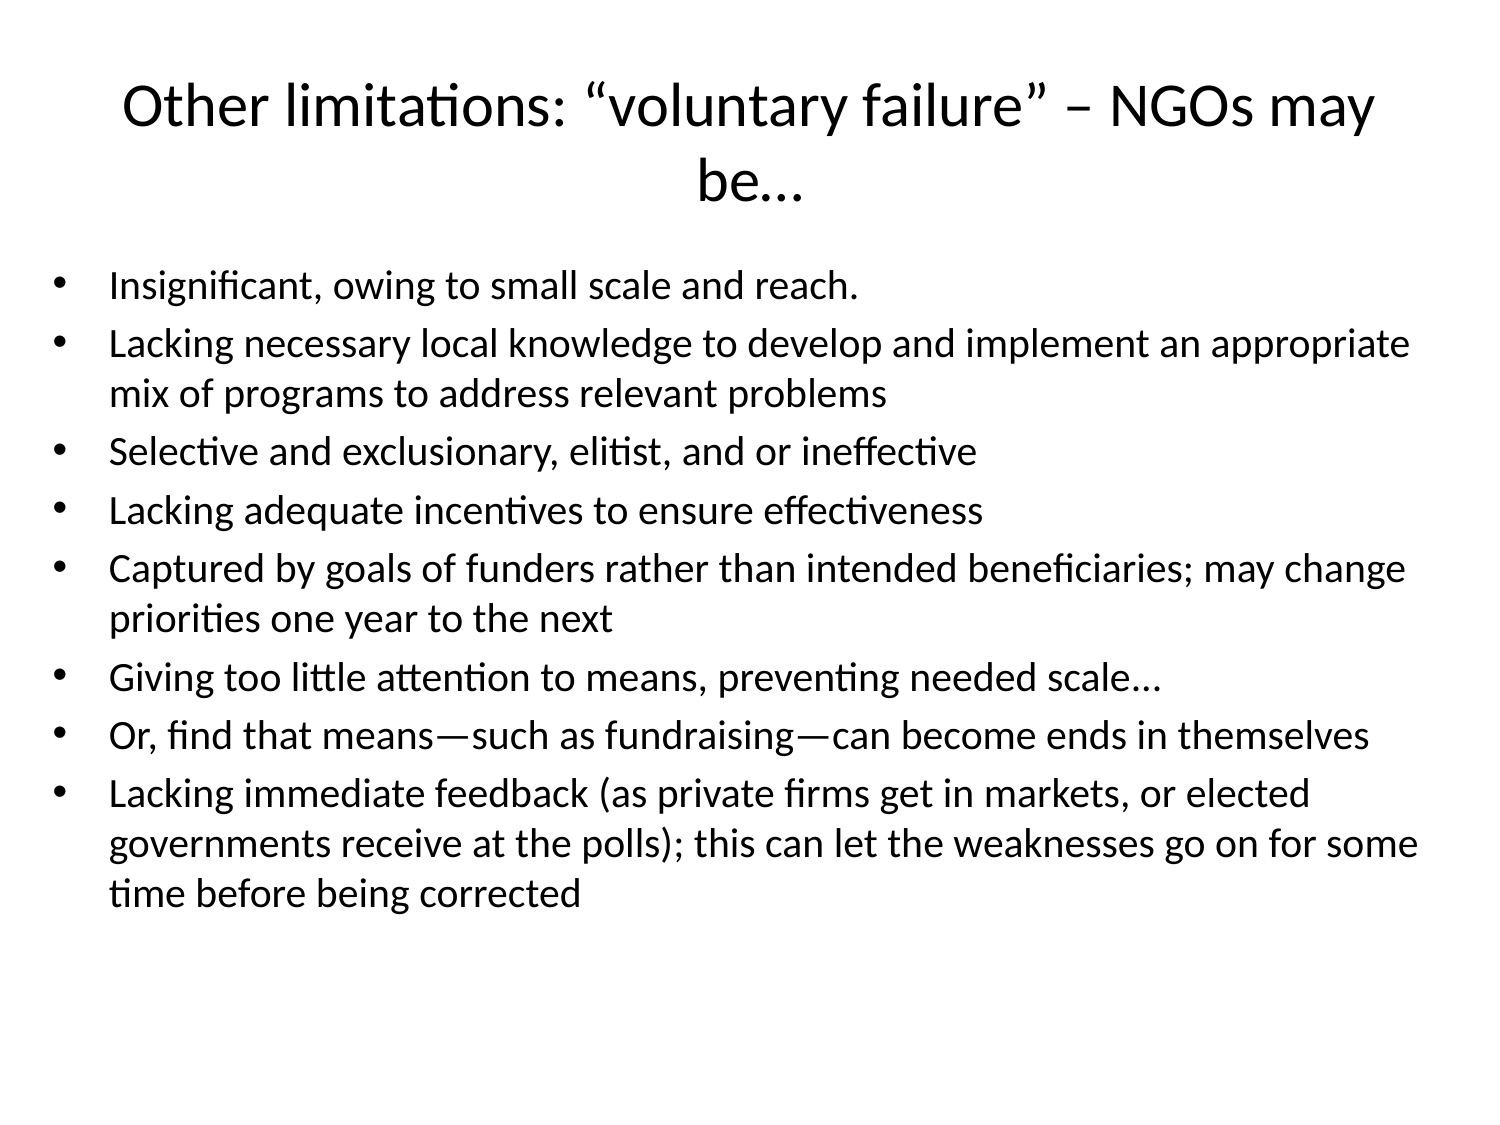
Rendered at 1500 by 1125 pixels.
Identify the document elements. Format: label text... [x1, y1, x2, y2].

title Other limitations: “voluntary failure” – NGOs may be… [75, 45, 1425, 233]
list Insignificant, owing to small scale and reach. Lacking necessary local knowledge to develop and implement an appropriate mix of programs to address relevant problems Selective and exclusionary, elitist, and or ineffective Lacking adequate incentives to ensure effectiveness Captured by goals of funders rather than intended beneficiaries; may change priorities one year to the next Giving too little attention to means, preventing needed scale... Or, find that means—such as fundraising—can become ends in themselves Lacking immediate feedback (as private firms get in markets, or elected governments receive at the polls); this can let the weaknesses go on for some time before being corrected [37, 249, 1438, 1075]
